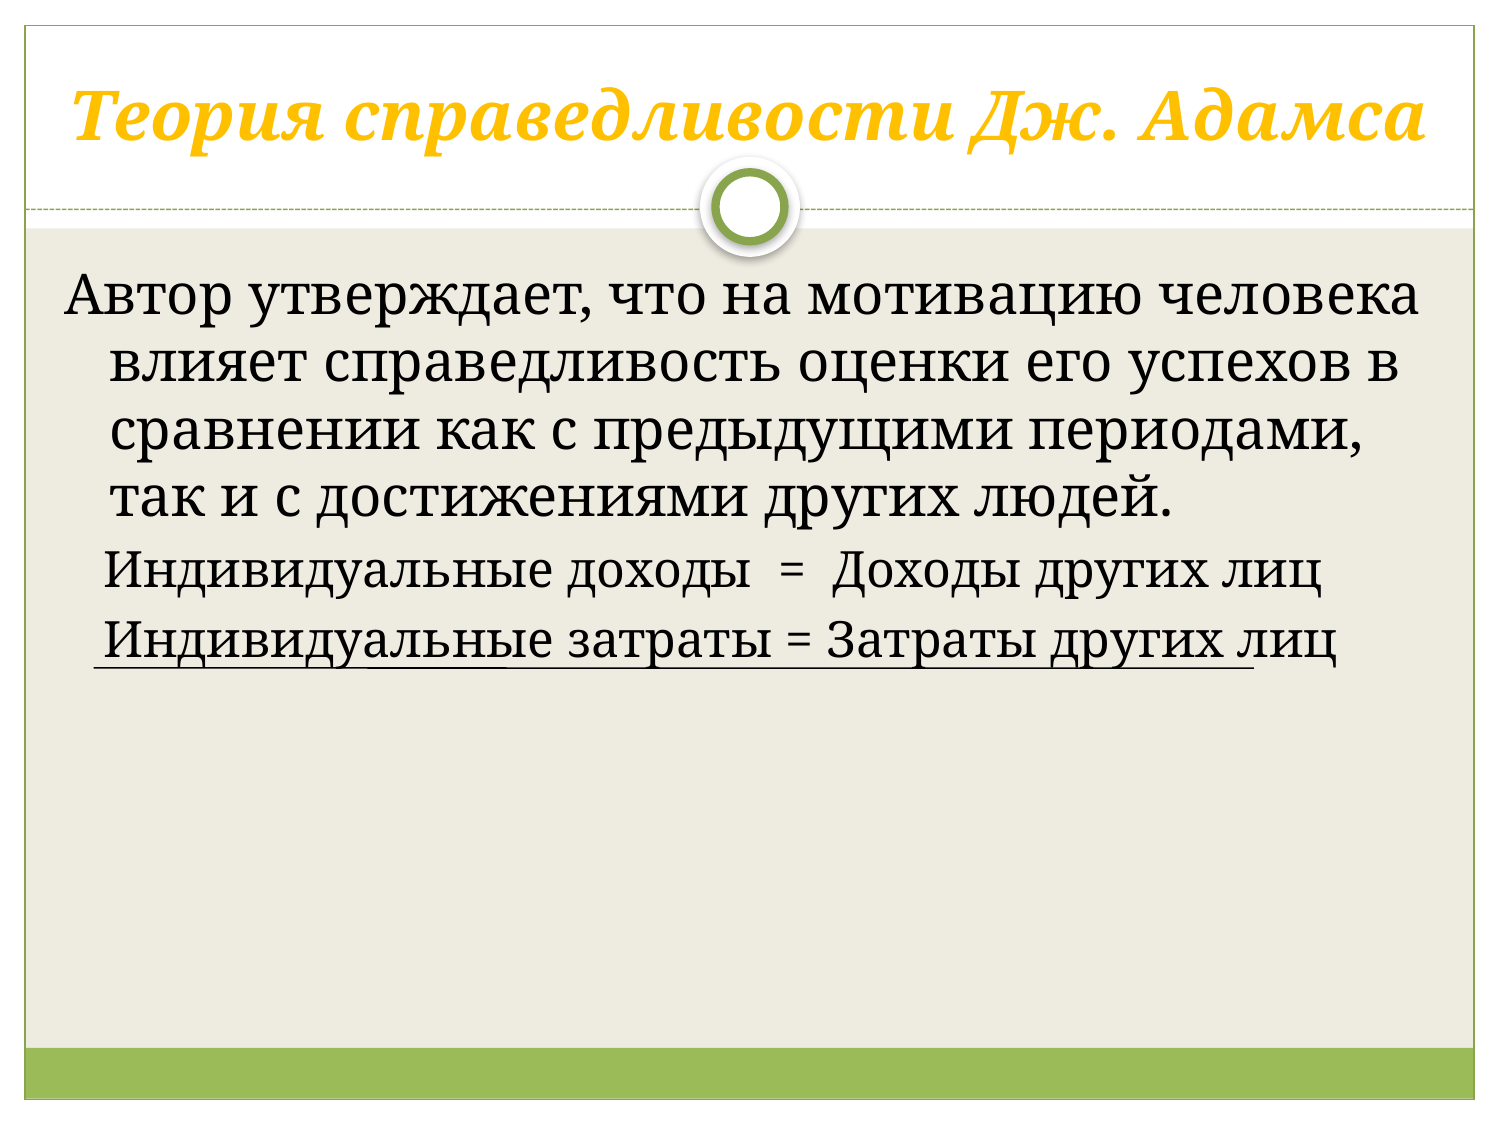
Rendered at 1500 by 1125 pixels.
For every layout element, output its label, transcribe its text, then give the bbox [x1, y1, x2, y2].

list Автор утверждает, что на мотивацию человека влияет справедливость оценки его успехов в сравнении как с предыдущими периодами, так и с достижениями других людей. Индивидуальные доходы = Доходы других лиц Индивидуальные затраты = Затраты других лиц [49, 250, 1445, 1001]
title Теория справедливости Дж. Адамса [49, 37, 1450, 162]
